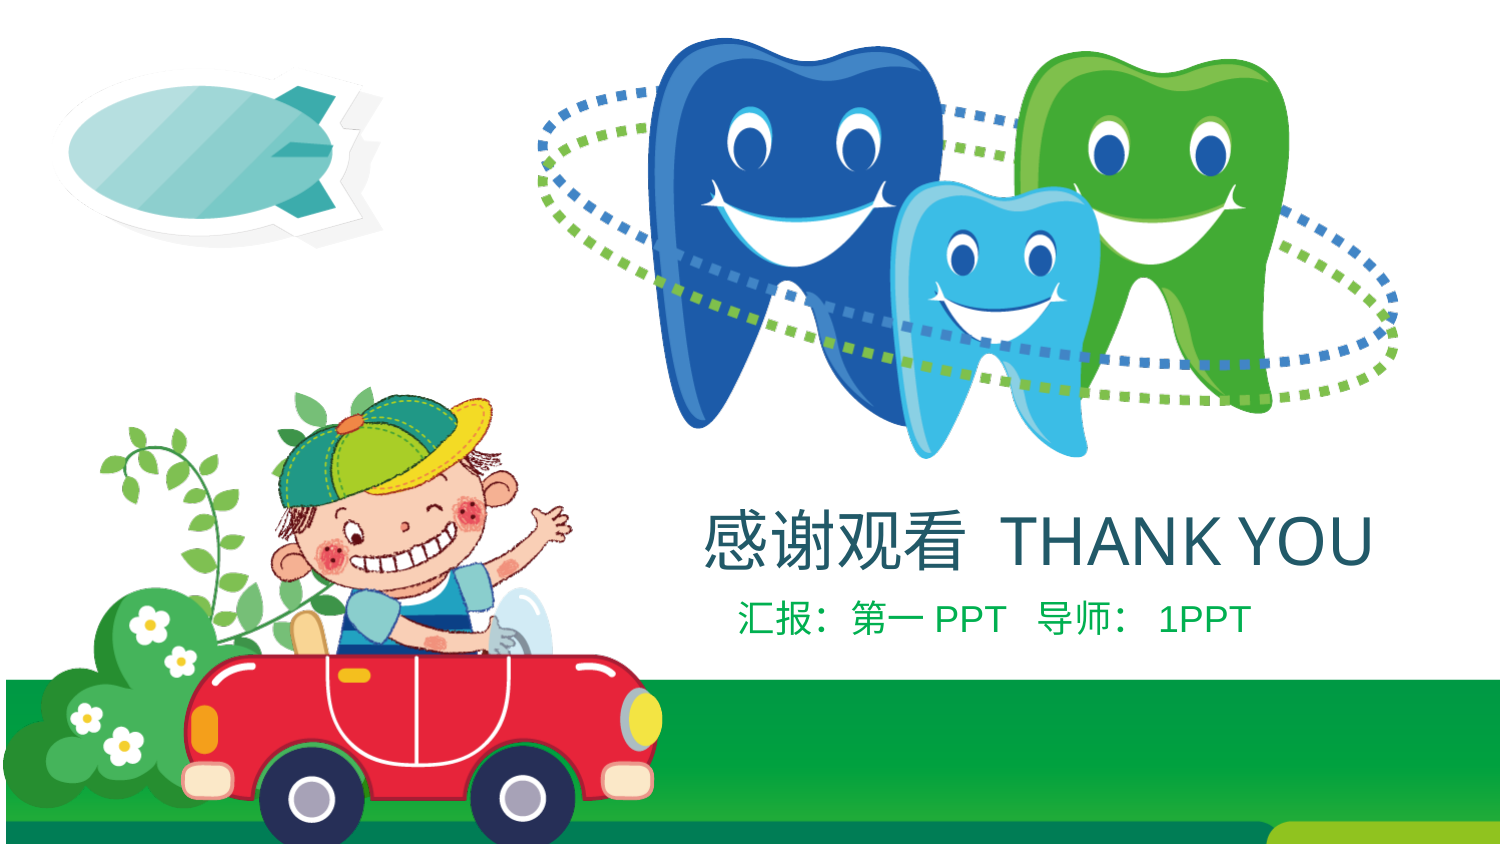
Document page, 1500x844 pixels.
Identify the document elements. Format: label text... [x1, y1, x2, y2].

text_box 感谢观看 THANK YOU [687, 491, 1392, 586]
picture [3, 37, 1500, 844]
text_box 汇报：第一PPT 导师：1PPT [723, 587, 1267, 648]
picture [51, 67, 384, 249]
